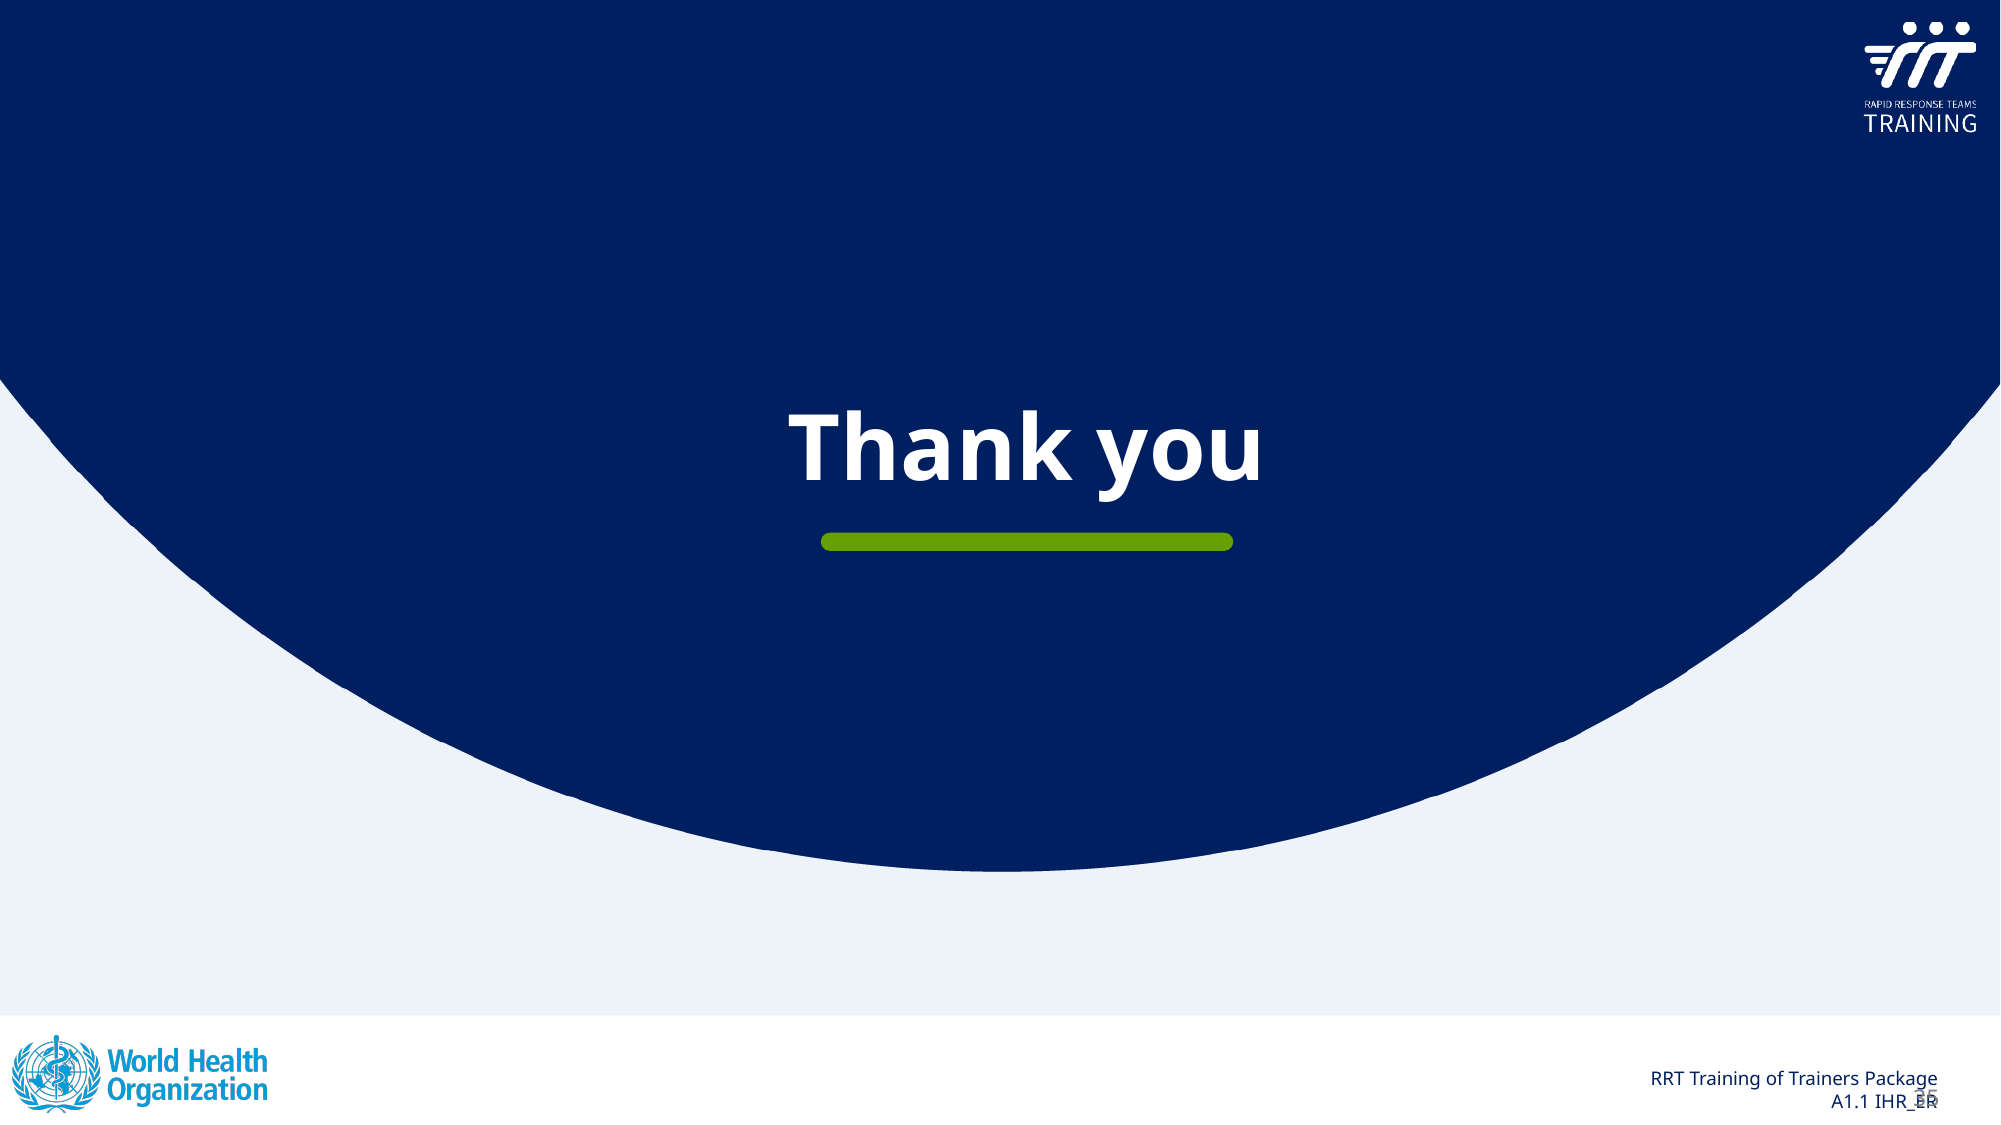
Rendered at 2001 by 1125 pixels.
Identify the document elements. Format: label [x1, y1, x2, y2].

picture [58, 1050, 64, 1058]
picture [0, 0, 2001, 904]
picture [12, 1083, 48, 1113]
picture [12, 1035, 267, 1113]
